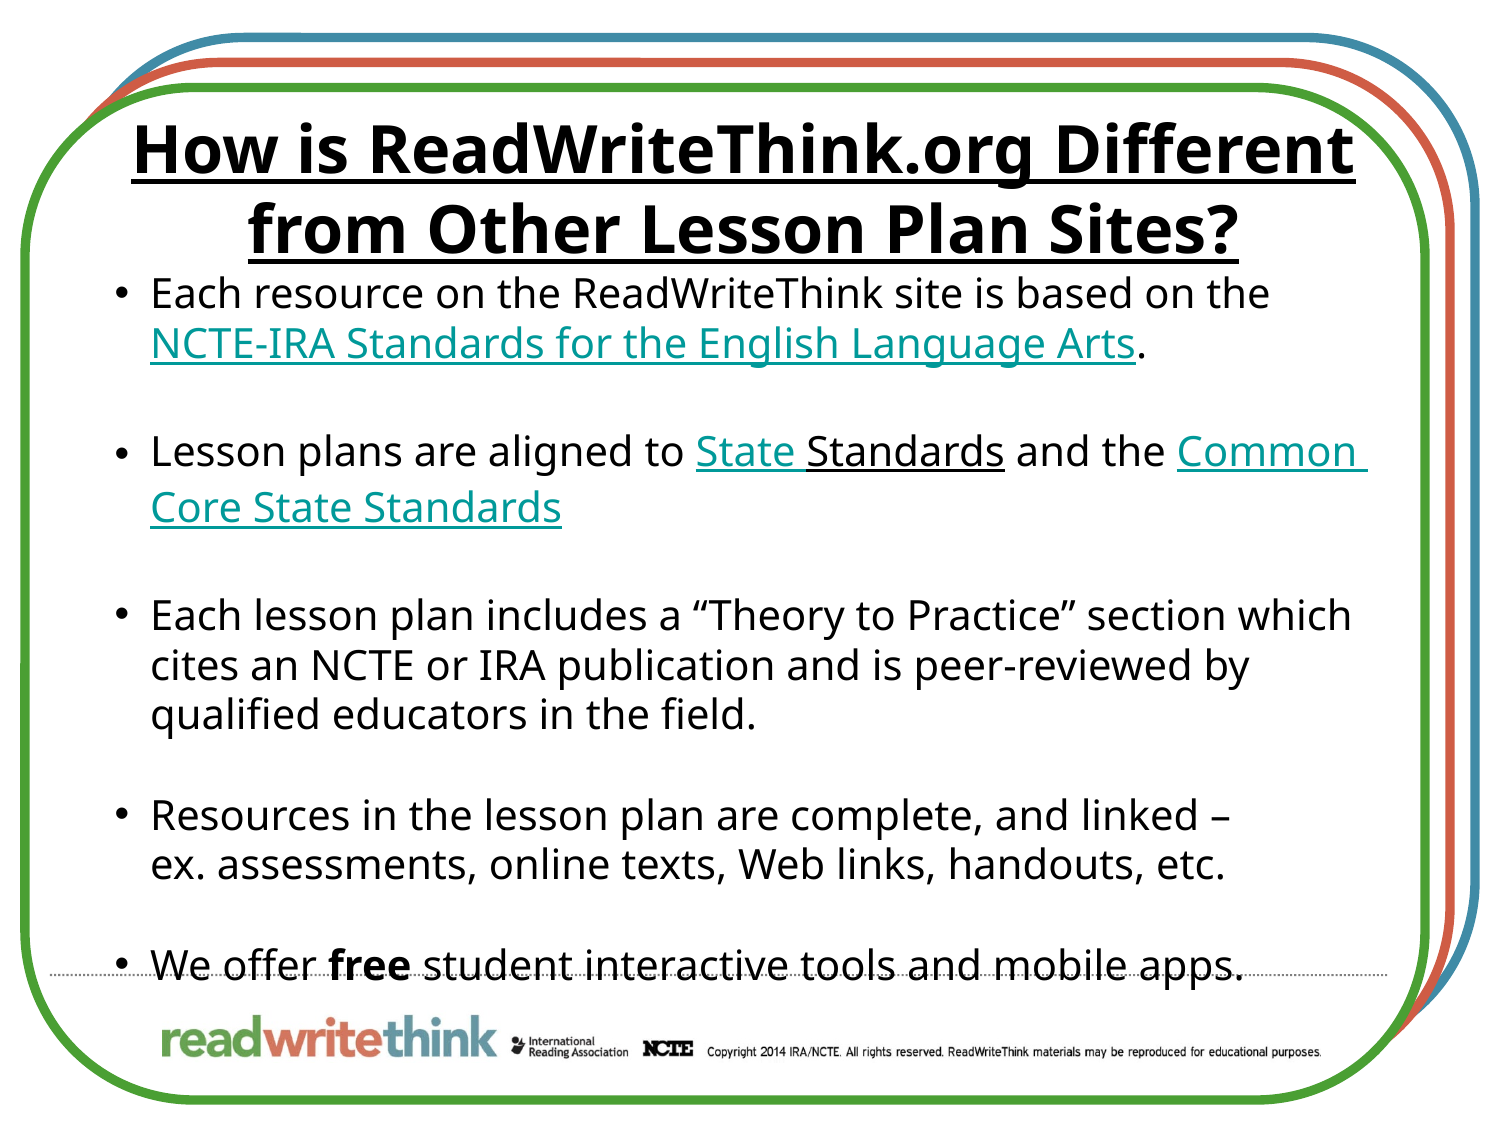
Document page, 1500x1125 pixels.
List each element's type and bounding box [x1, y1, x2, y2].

text_box [24, 37, 1476, 1101]
picture [162, 999, 1322, 1063]
